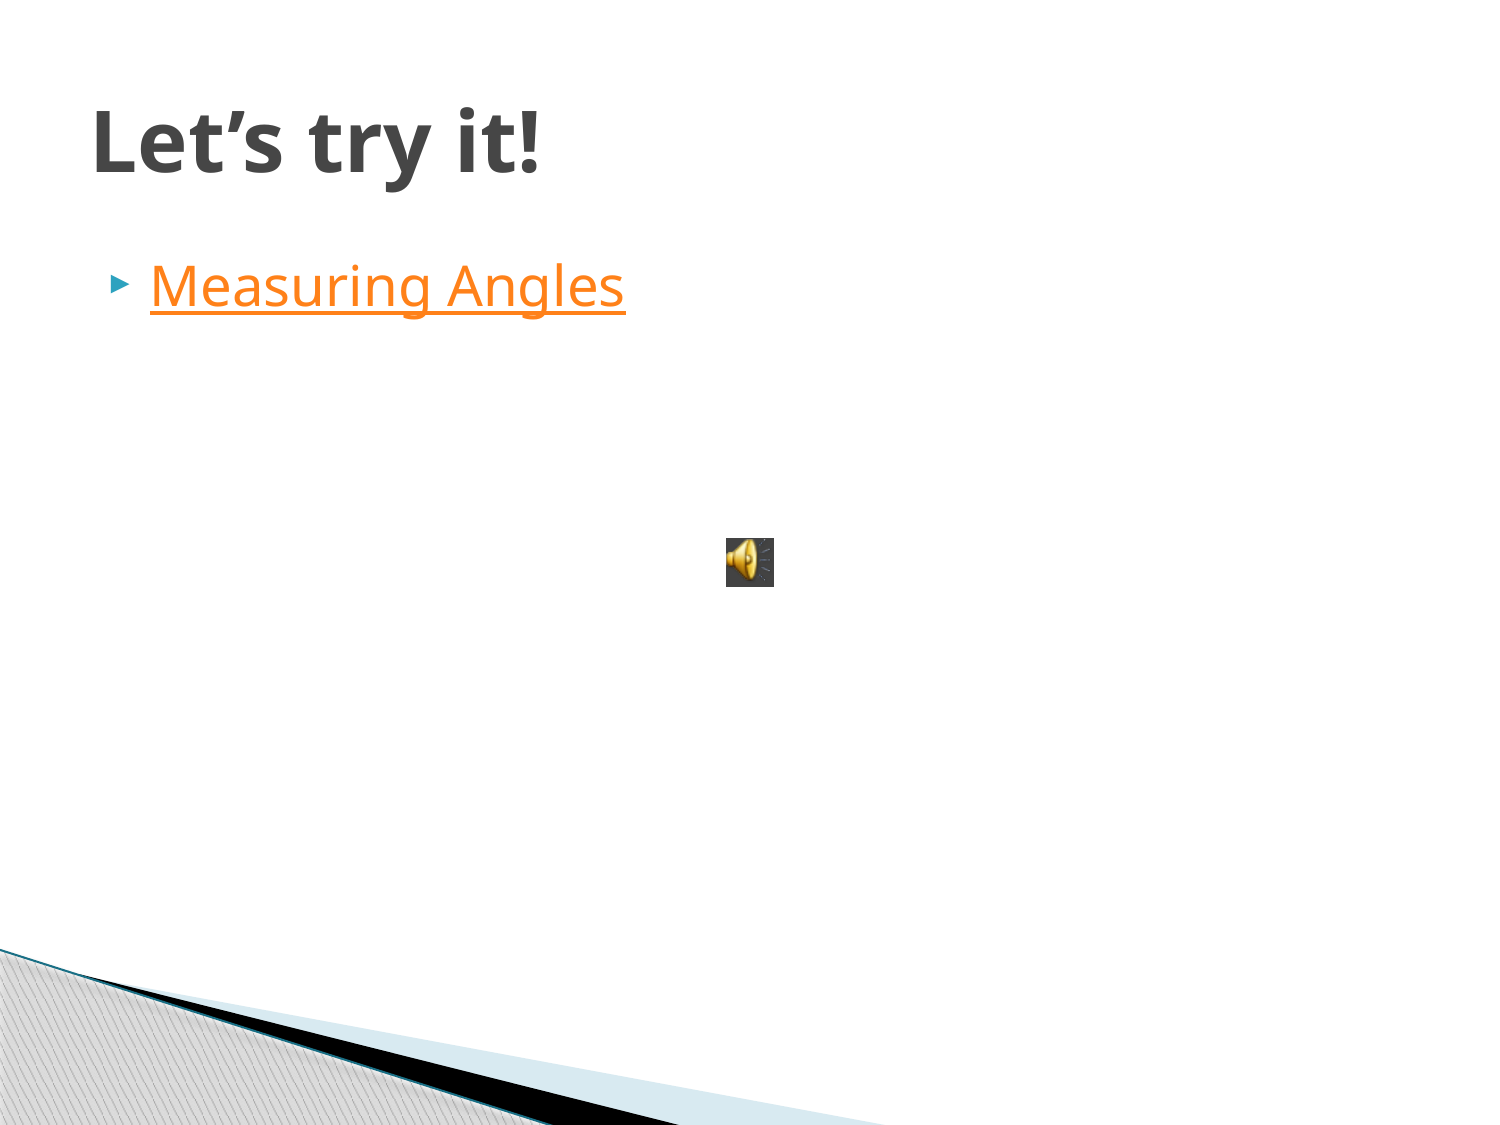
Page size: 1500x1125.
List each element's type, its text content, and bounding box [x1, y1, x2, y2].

picture [724, 537, 776, 588]
title Let’s try it! [75, 45, 1425, 233]
list Measuring Angles [75, 243, 1425, 986]
